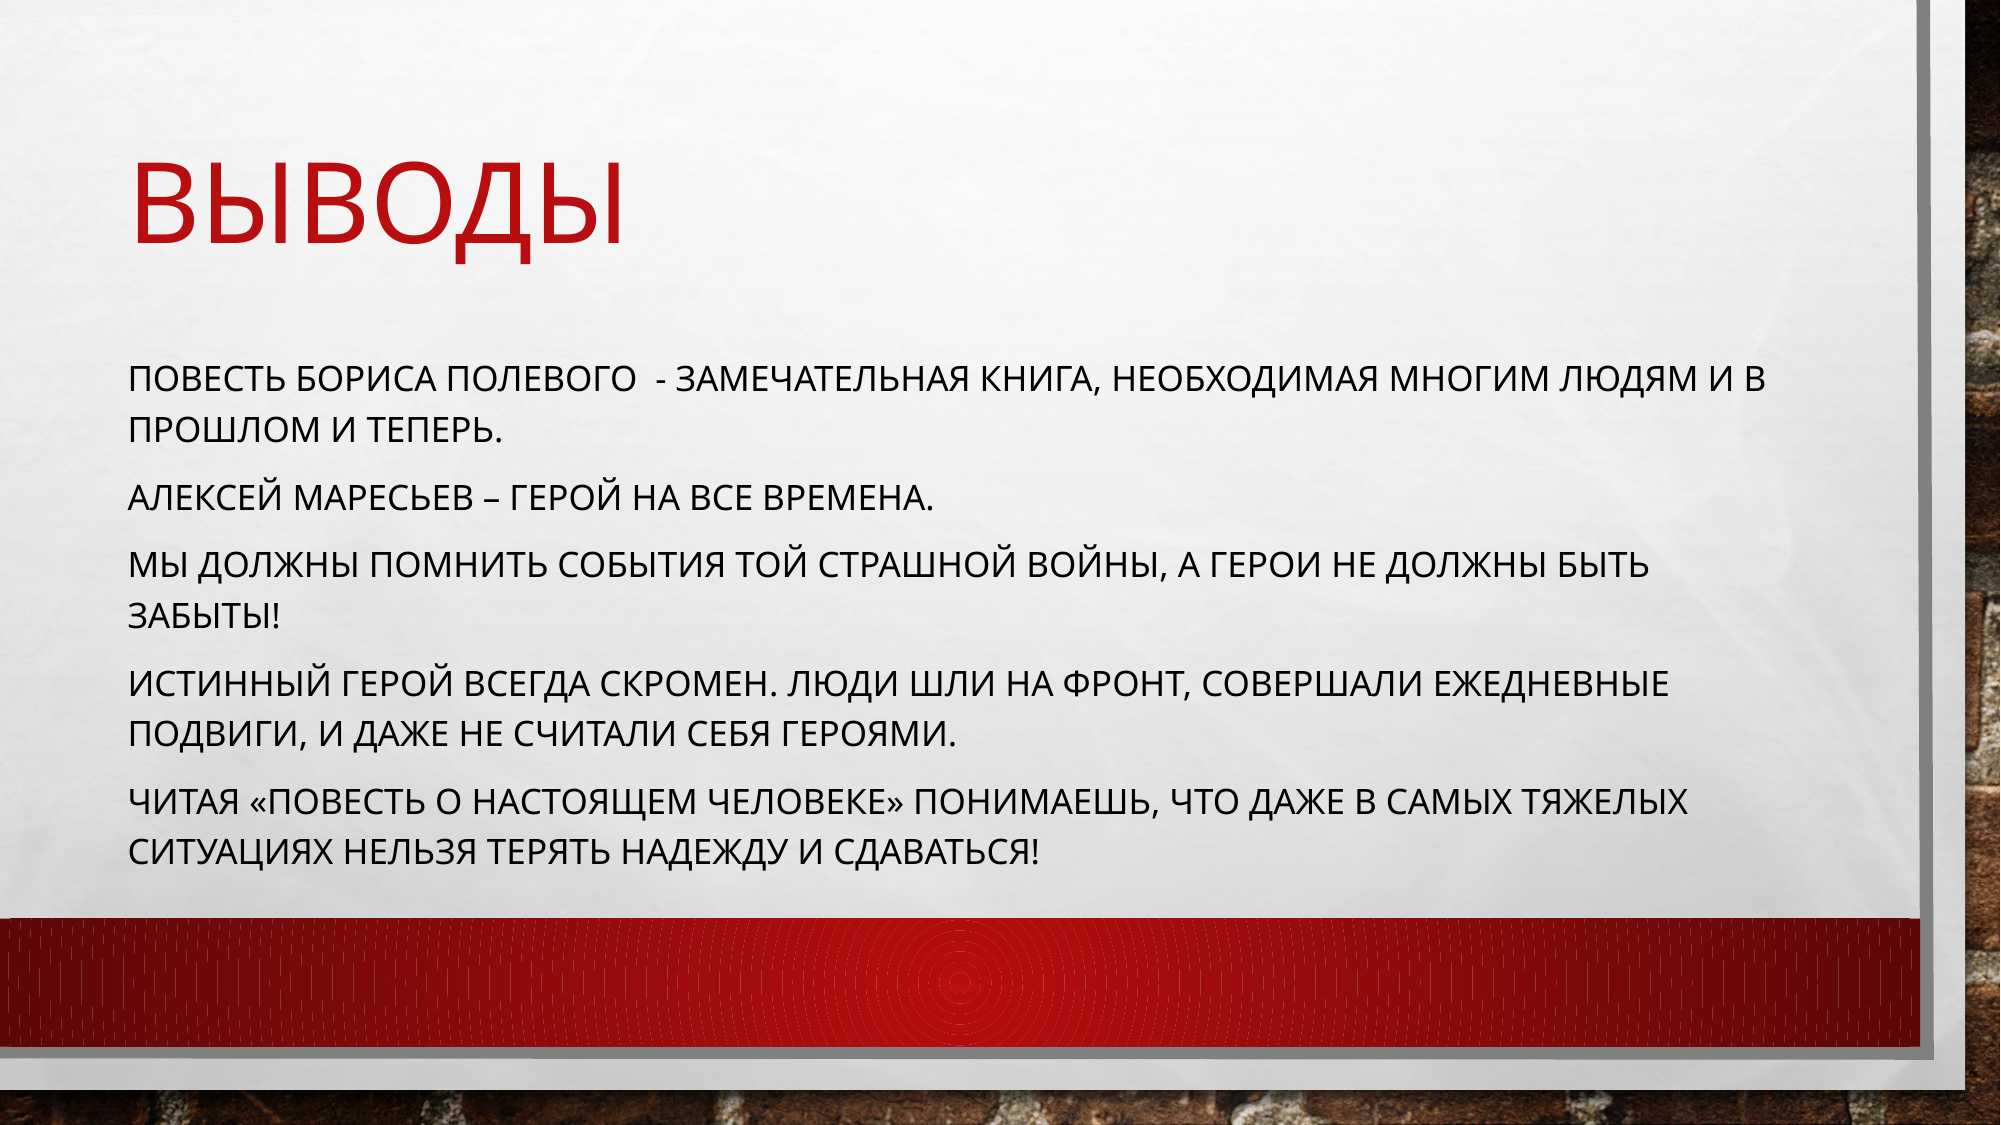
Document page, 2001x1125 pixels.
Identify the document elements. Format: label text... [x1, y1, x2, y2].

list Повесть Бориса полевого - замечательная книга, необходимая многим людям и в прошлом и теперь. Алексей Маресьев – герой на все времена. Мы должны помнить события той страшной войны, а герои не должны быть забыты! Истинный герой всегда скромен. люди шли на фронт, совершали ежедневные подвиги, и даже не считали себя героями. Читая «повесть о настоящем человеке» понимаешь, что даже в самых тяжелых ситуациях нельзя терять надежду и сдаваться! [112, 338, 1818, 882]
title выводы [112, 112, 1818, 302]
picture [0, 0, 2000, 1125]
